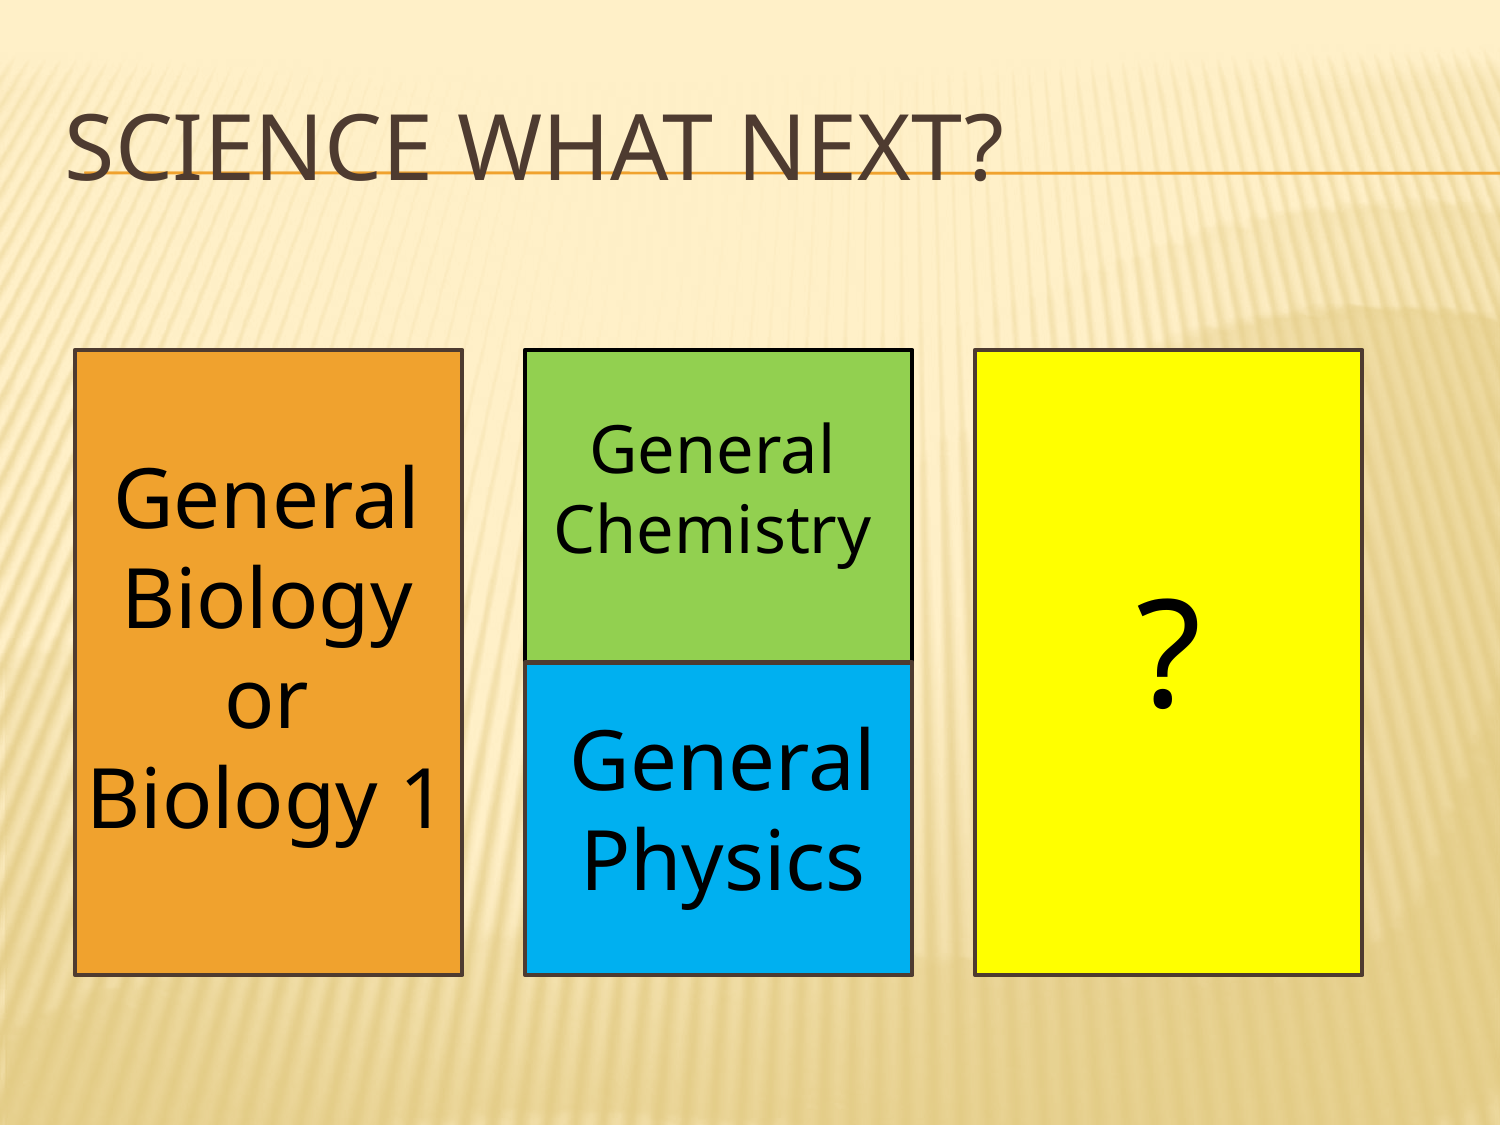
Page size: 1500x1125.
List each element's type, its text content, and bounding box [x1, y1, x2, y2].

text_box [73, 348, 464, 977]
text_box [523, 348, 914, 660]
text_box General Chemistry [537, 399, 888, 575]
text_box [973, 348, 1364, 977]
title SCIENCE What next? [50, 75, 1475, 213]
text_box General Physics [554, 699, 892, 915]
text_box ? [1012, 549, 1325, 745]
text_box General Biology or Biology 1 [71, 437, 462, 853]
text_box [523, 660, 914, 977]
